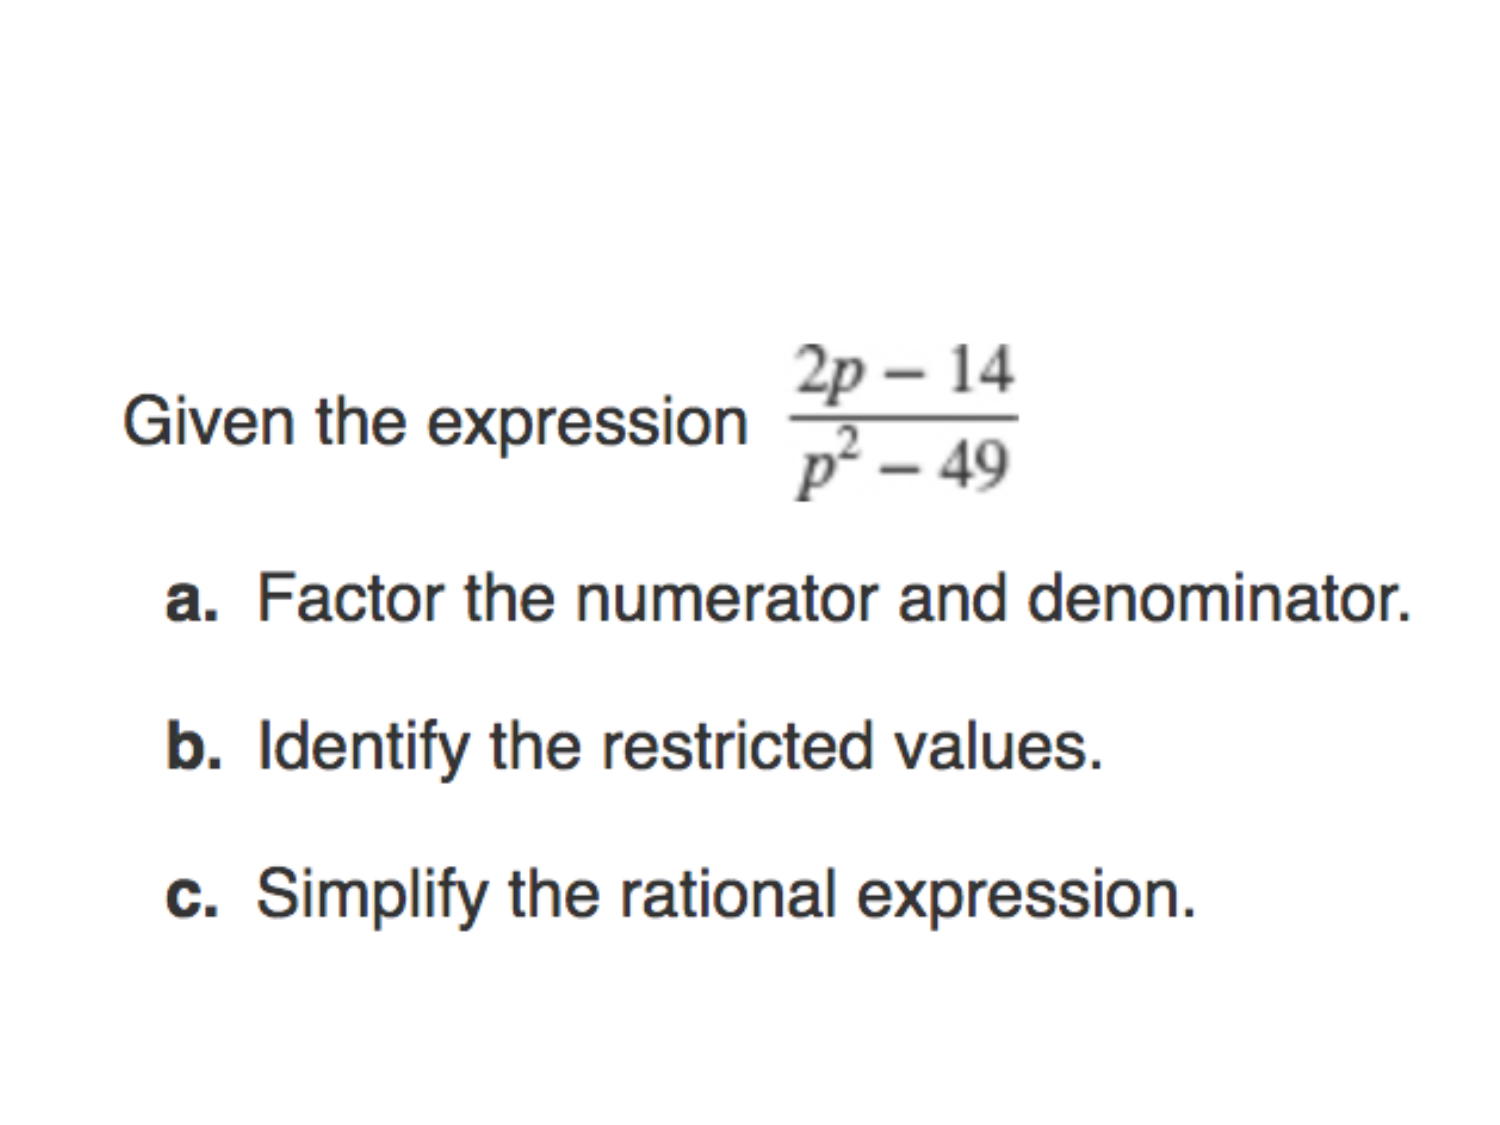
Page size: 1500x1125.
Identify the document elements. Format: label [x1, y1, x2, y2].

list [74, 262, 1426, 1006]
